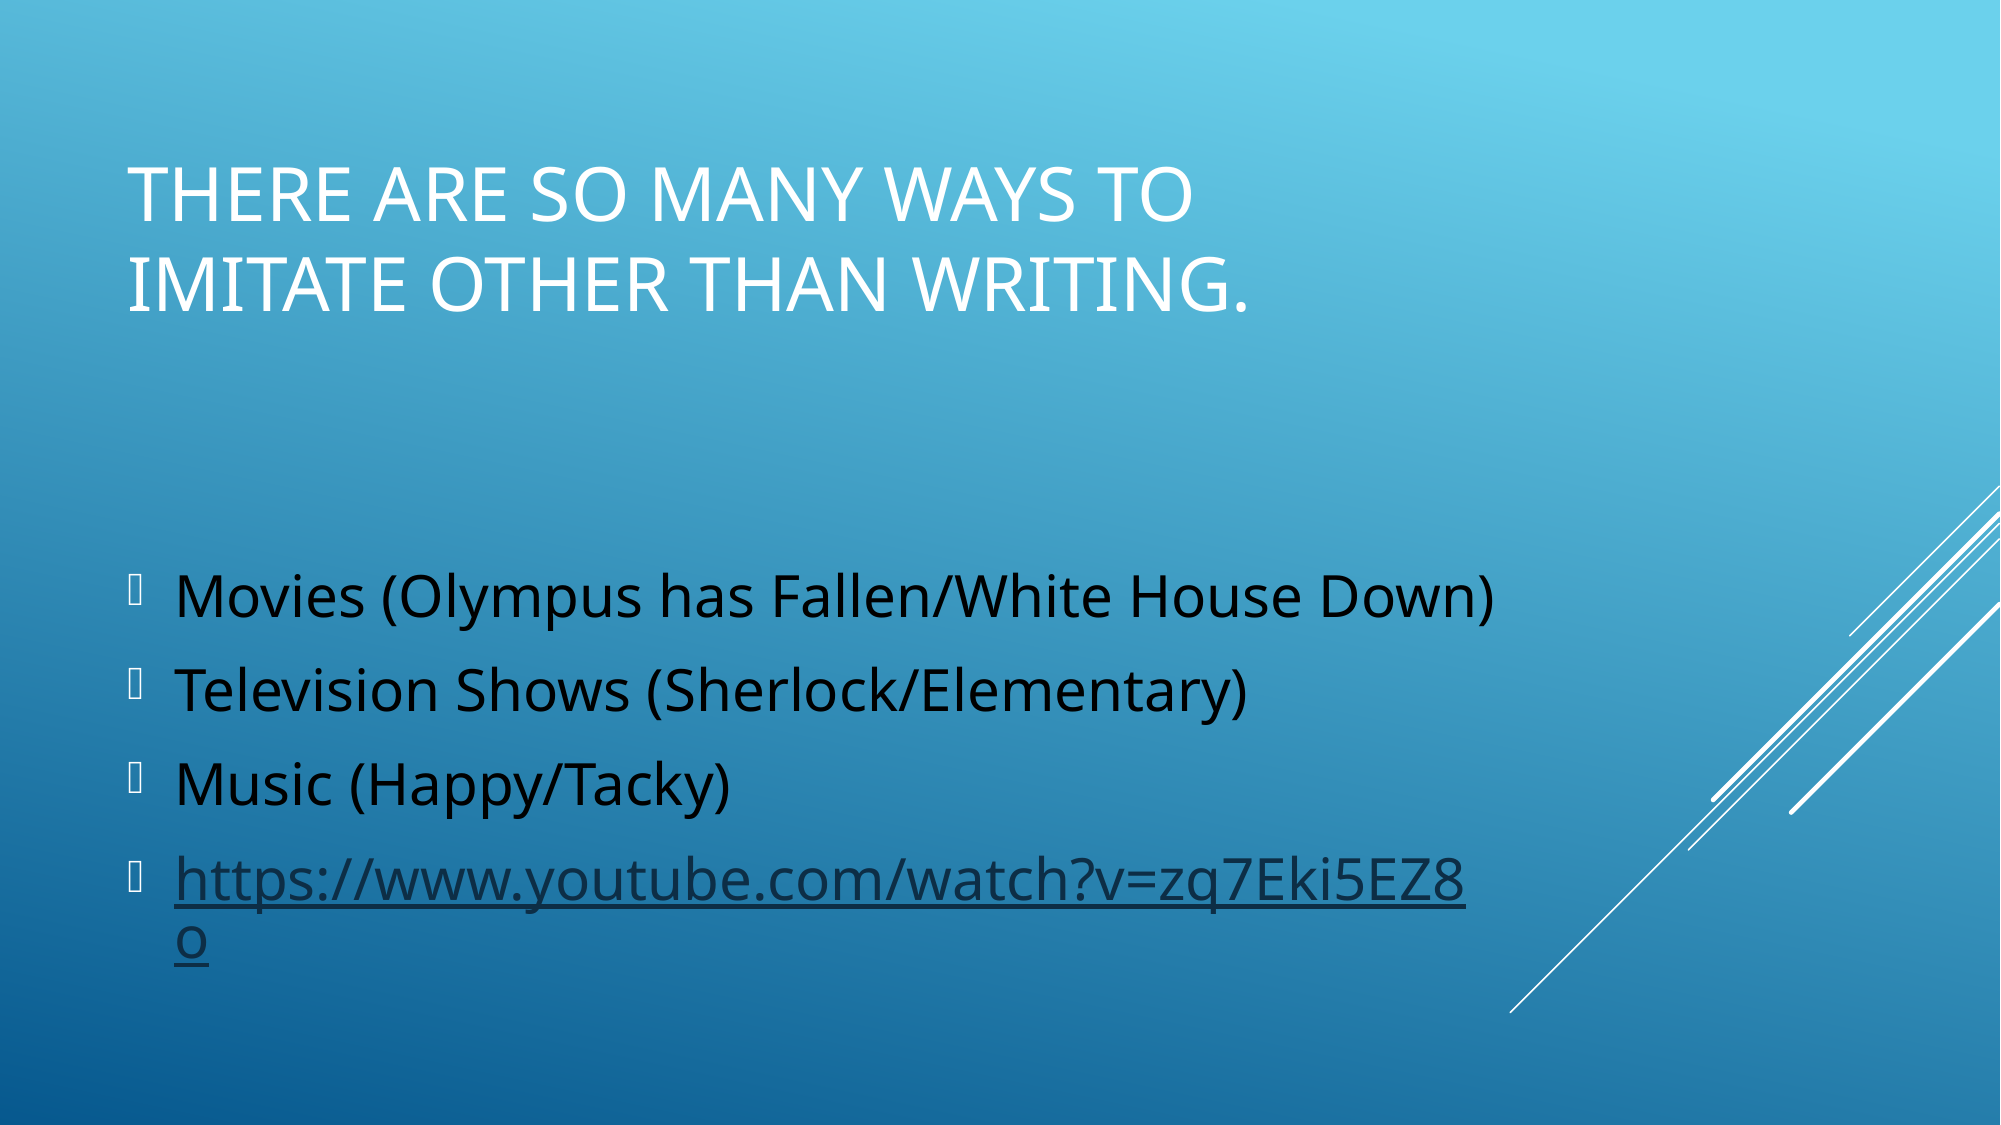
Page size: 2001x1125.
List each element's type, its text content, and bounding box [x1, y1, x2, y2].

list Movies (Olympus has Fallen/White House Down) Television Shows (Sherlock/Elementary) Music (Happy/Tacky) https://www.youtube.com/watch?v=zq7Eki5EZ8o [112, 442, 1513, 1036]
title There are so many ways to imitate other than writing. [112, 112, 1513, 360]
